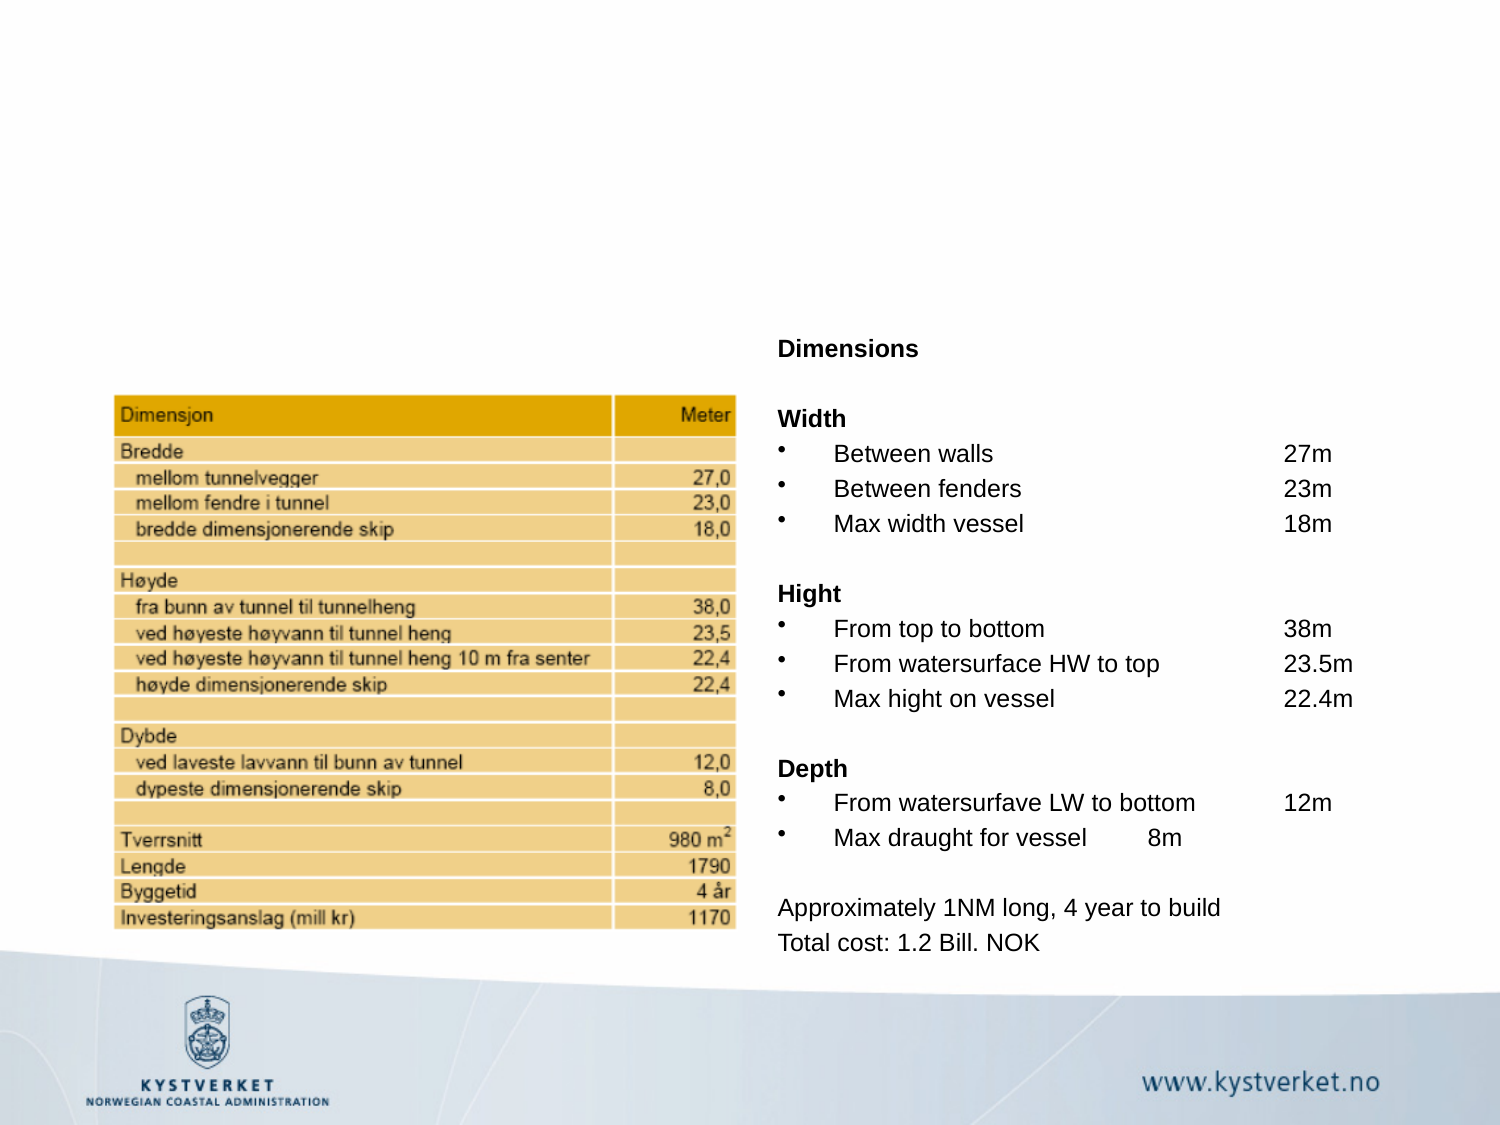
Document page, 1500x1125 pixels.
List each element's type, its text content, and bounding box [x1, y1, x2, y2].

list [112, 393, 738, 932]
picture [0, 0, 1500, 1125]
list Dimensions Width Between walls 27m Between fenders 23m Max width vessel 18m Hight From top to bottom 38m From watersurface HW to top 23.5m Max hight on vessel 22.4m Depth From watersurfave LW to bottom 12m Max draught for vessel 8m Approximately 1NM long, 4 year to build Total cost: 1.2 Bill. NOK [762, 324, 1388, 1001]
